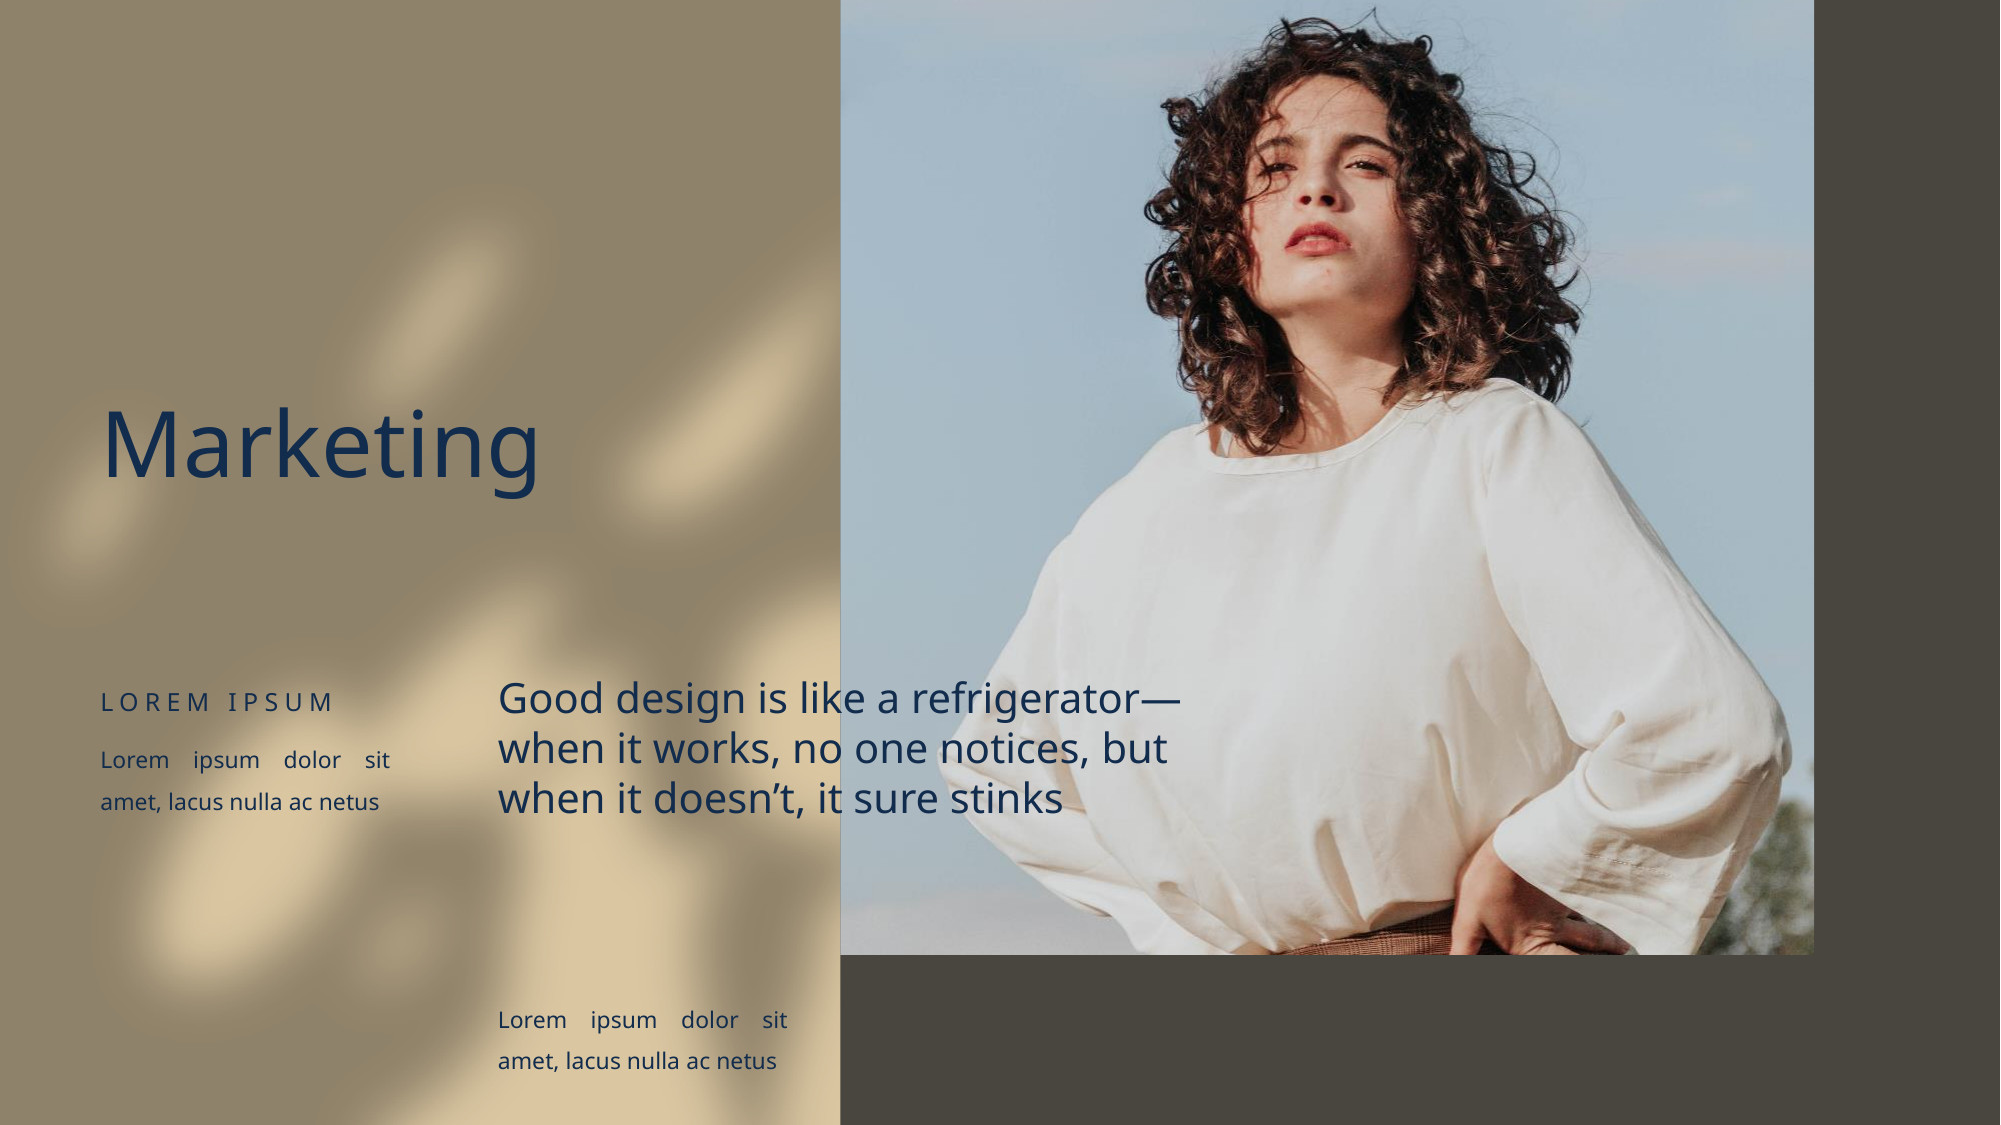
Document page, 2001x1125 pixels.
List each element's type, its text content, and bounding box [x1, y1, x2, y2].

text_box Lorem ipsum dolor sit amet, lacus nulla ac netus [483, 984, 803, 1082]
text_box Lorem ipsum dolor sit amet, lacus nulla ac netus [85, 724, 406, 822]
text_box Good design is like a refrigerator—when it works, no one notices, but when it doesn’t, it sure stinks [483, 664, 840, 830]
picture [840, 0, 1815, 955]
text_box [839, 0, 2000, 1125]
picture [0, 0, 839, 1125]
text_box LOREM IPSUM [85, 679, 406, 724]
text_box Marketing [85, 378, 763, 512]
